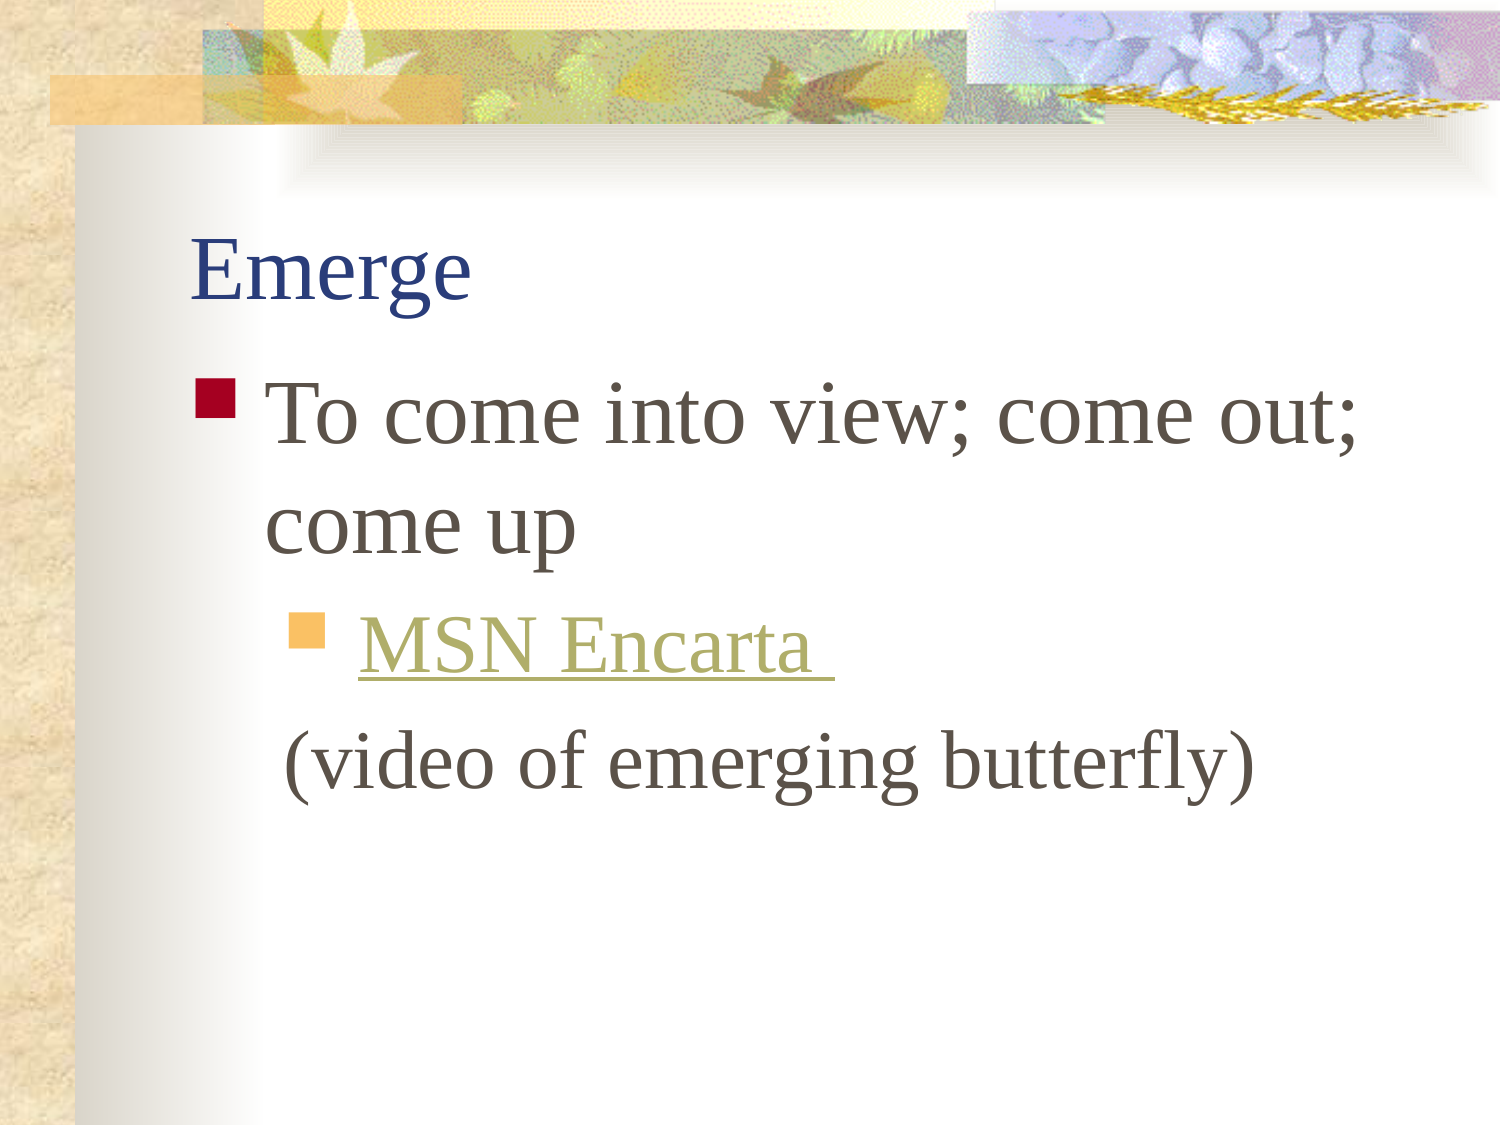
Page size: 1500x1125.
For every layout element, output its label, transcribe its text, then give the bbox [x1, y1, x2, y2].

title Emerge [174, 137, 1451, 326]
list To come into view; come out; come up MSN Encarta (video of emerging butterfly) [174, 344, 1451, 1020]
picture [0, 0, 1500, 1125]
